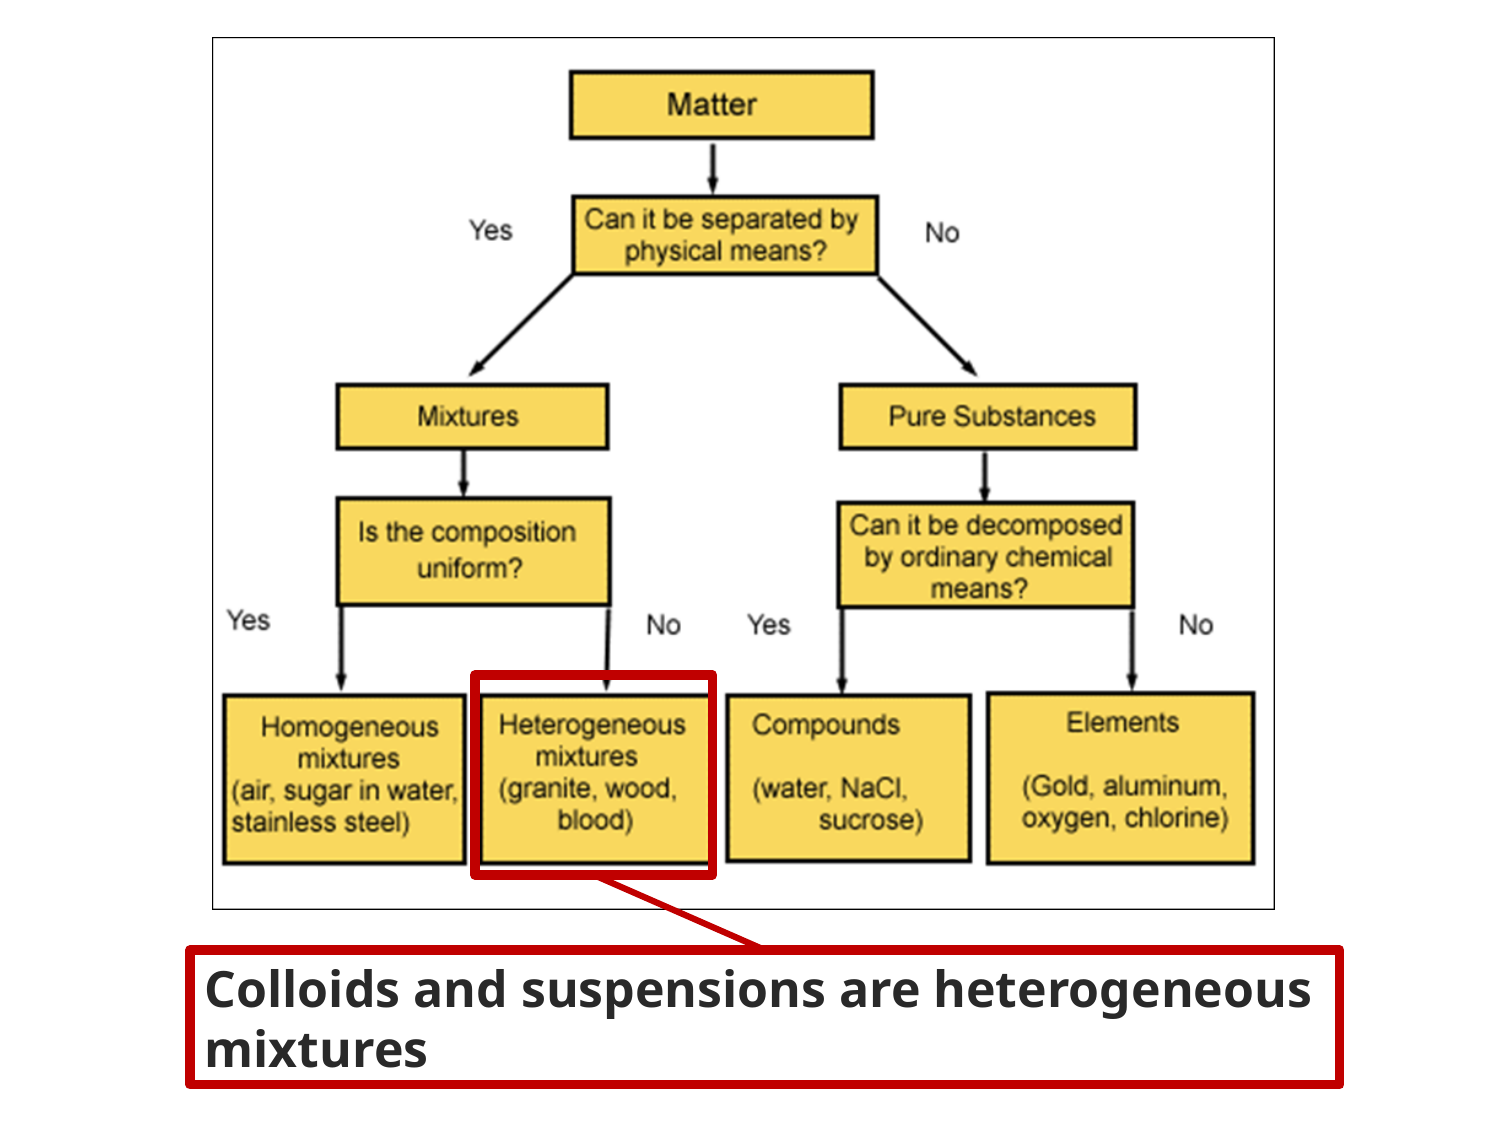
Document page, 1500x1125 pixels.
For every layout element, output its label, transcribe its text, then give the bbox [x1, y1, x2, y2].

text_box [641, 826, 718, 999]
text_box Colloids and suspensions are heterogeneous mixtures [190, 949, 1340, 1085]
picture [212, 37, 1276, 911]
